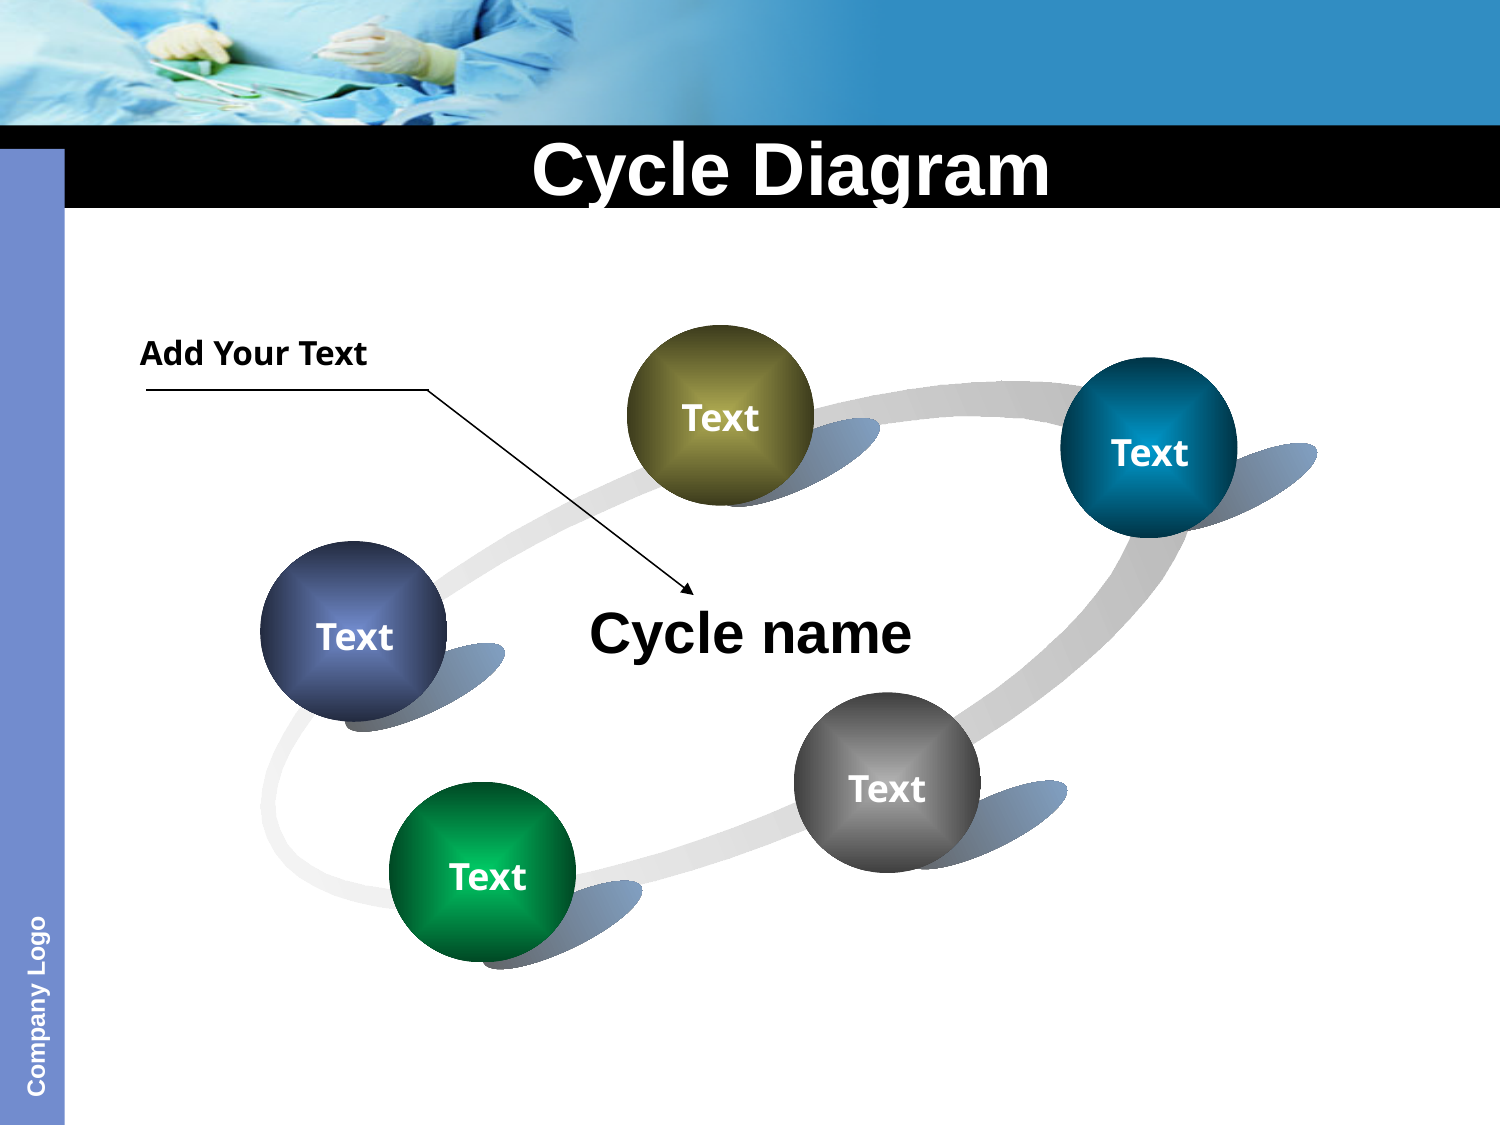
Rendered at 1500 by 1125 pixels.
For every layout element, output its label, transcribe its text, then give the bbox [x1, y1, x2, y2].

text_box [124, 324, 1326, 963]
picture [0, 0, 1500, 125]
title Cycle Diagram [62, 124, 1500, 206]
